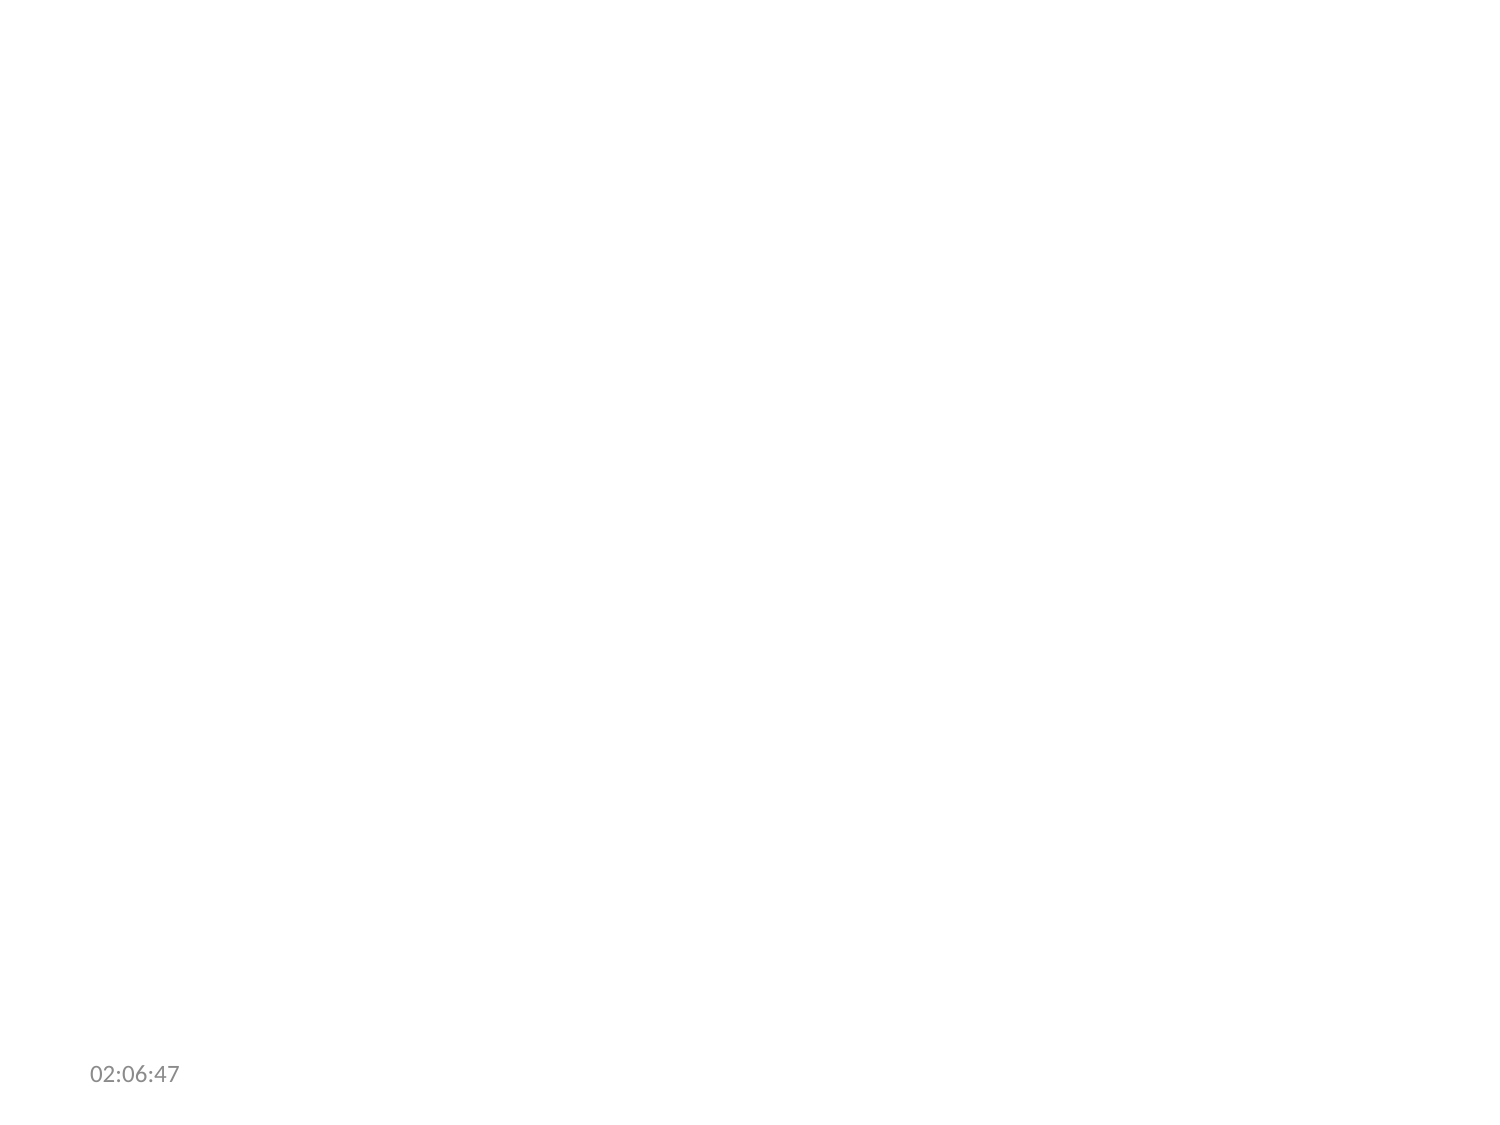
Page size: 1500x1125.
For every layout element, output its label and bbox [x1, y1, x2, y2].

slide_number [75, 1042, 425, 1103]
